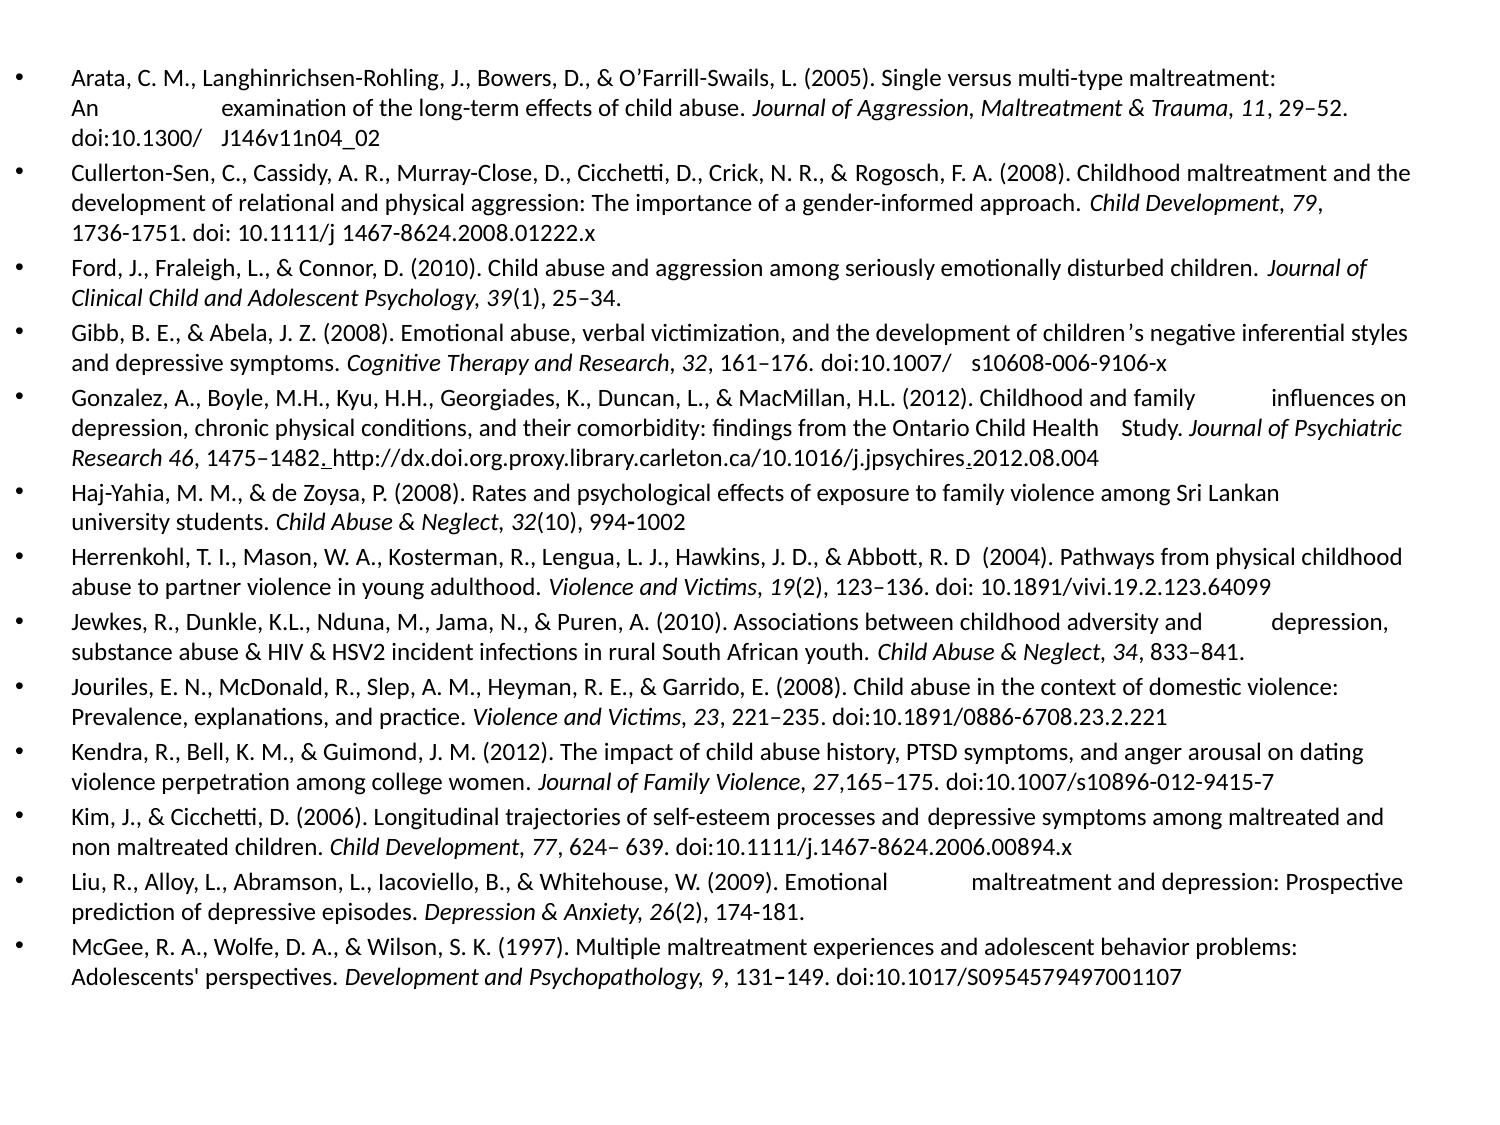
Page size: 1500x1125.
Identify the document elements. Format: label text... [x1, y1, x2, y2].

list Arata, C. M., Langhinrichsen-Rohling, J., Bowers, D., & O’Farrill-Swails, L. (2005). Single versus multi-type maltreatment: An examination of the long-term effects of child abuse. Journal of Aggression, Maltreatment & Trauma, 11, 29–52. doi:10.1300/ J146v11n04_02 Cullerton-Sen, C., Cassidy, A. R., Murray-Close, D., Cicchetti, D., Crick, N. R., & Rogosch, F. A. (2008). Childhood maltreatment and the development of relational and physical aggression: The importance of a gender-informed approach. Child Development, 79, 1736-1751. doi: 10.1111/j 1467-8624.2008.01222.x Ford, J., Fraleigh, L., & Connor, D. (2010). Child abuse and aggression among seriously emotionally disturbed children. Journal of Clinical Child and Adolescent Psychology, 39(1), 25–34. Gibb, B. E., & Abela, J. Z. (2008). Emotional abuse, verbal victimization, and the development of children’s negative inferential styles and depressive symptoms. Cognitive Therapy and Research, 32, 161–176. doi:10.1007/ s10608-006-9106-x Gonzalez, A., Boyle, M.H., Kyu, H.H., Georgiades, K., Duncan, L., & MacMillan, H.L. (2012). Childhood and family influences on depression, chronic physical conditions, and their comorbidity: findings from the Ontario Child Health Study. Journal of Psychiatric Research 46, 1475–1482. http://dx.doi.org.proxy.library.carleton.ca/10.1016/j.jpsychires.2012.08.004 Haj-Yahia, M. M., & de Zoysa, P. (2008). Rates and psychological effects of exposure to family violence among Sri Lankan university students. Child Abuse & Neglect, 32(10), 994-1002 Herrenkohl, T. I., Mason, W. A., Kosterman, R., Lengua, L. J., Hawkins, J. D., & Abbott, R. D (2004). Pathways from physical childhood abuse to partner violence in young adulthood. Violence and Victims, 19(2), 123–136. doi: 10.1891/vivi.19.2.123.64099 Jewkes, R., Dunkle, K.L., Nduna, M., Jama, N., & Puren, A. (2010). Associations between childhood adversity and depression, substance abuse & HIV & HSV2 incident infections in rural South African youth. Child Abuse & Neglect, 34, 833–841. Jouriles, E. N., McDonald, R., Slep, A. M., Heyman, R. E., & Garrido, E. (2008). Child abuse in the context of domestic violence: Prevalence, explanations, and practice. Violence and Victims, 23, 221–235. doi:10.1891/0886-6708.23.2.221 Kendra, R., Bell, K. M., & Guimond, J. M. (2012). The impact of child abuse history, PTSD symptoms, and anger arousal on dating violence perpetration among college women. Journal of Family Violence, 27,165–175. doi:10.1007/s10896-012-9415-7 Kim, J., & Cicchetti, D. (2006). Longitudinal trajectories of self-esteem processes and depressive symptoms among maltreated and non maltreated children. Child Development, 77, 624– 639. doi:10.1111/j.1467-8624.2006.00894.x Liu, R., Alloy, L., Abramson, L., Iacoviello, B., & Whitehouse, W. (2009). Emotional maltreatment and depression: Prospective prediction of depressive episodes. Depression & Anxiety, 26(2), 174-181. McGee, R. A., Wolfe, D. A., & Wilson, S. K. (1997). Multiple maltreatment experiences and adolescent behavior problems: Adolescents' perspectives. Development and Psychopathology, 9, 131–149. doi:10.1017/S0954579497001107 [0, 54, 1444, 1086]
